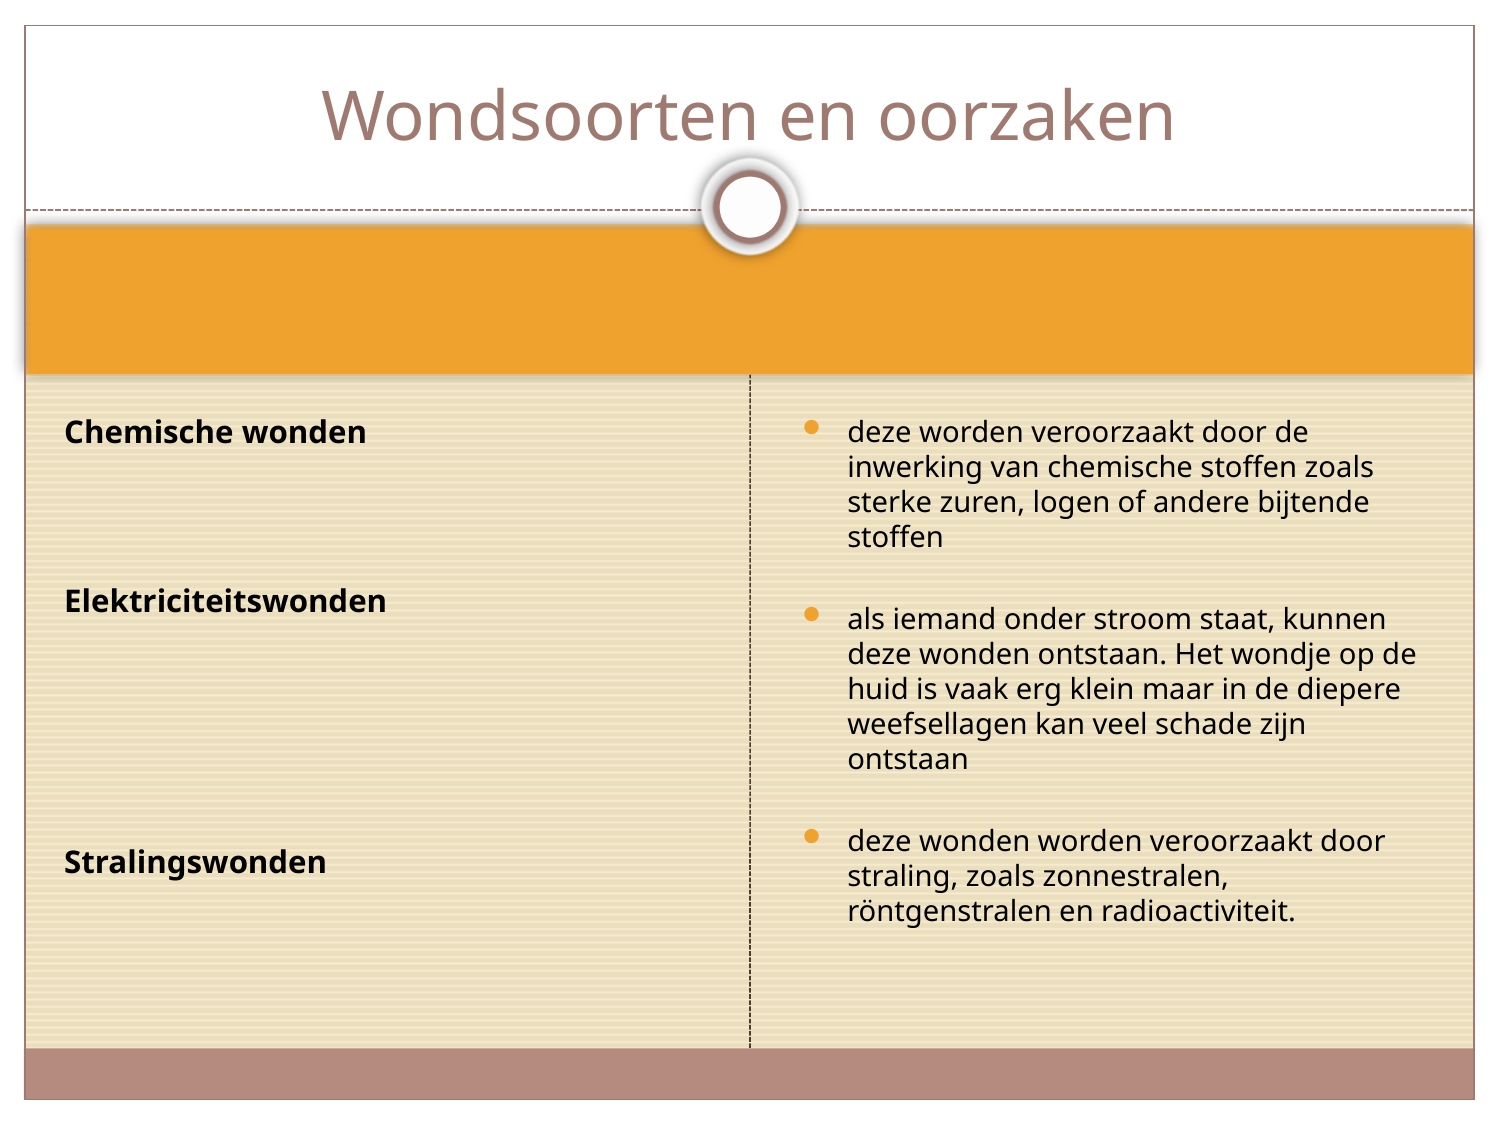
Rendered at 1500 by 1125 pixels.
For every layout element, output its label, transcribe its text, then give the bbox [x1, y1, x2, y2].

list deze worden veroorzaakt door de inwerking van chemische stoffen zoals sterke zuren, logen of andere bijtende stoffen als iemand onder stroom staat, kunnen deze wonden ontstaan. Het wondje op de huid is vaak erg klein maar in de diepere weefsellagen kan veel schade zijn ontstaan deze wonden worden veroorzaakt door straling, zoals zonnestralen, röntgenstralen en radioactiviteit. [787, 405, 1450, 1033]
list Chemische wonden Elektriciteitswonden Stralingswonden [49, 405, 713, 1032]
title Wondsoorten en oorzaken [49, 37, 1450, 162]
